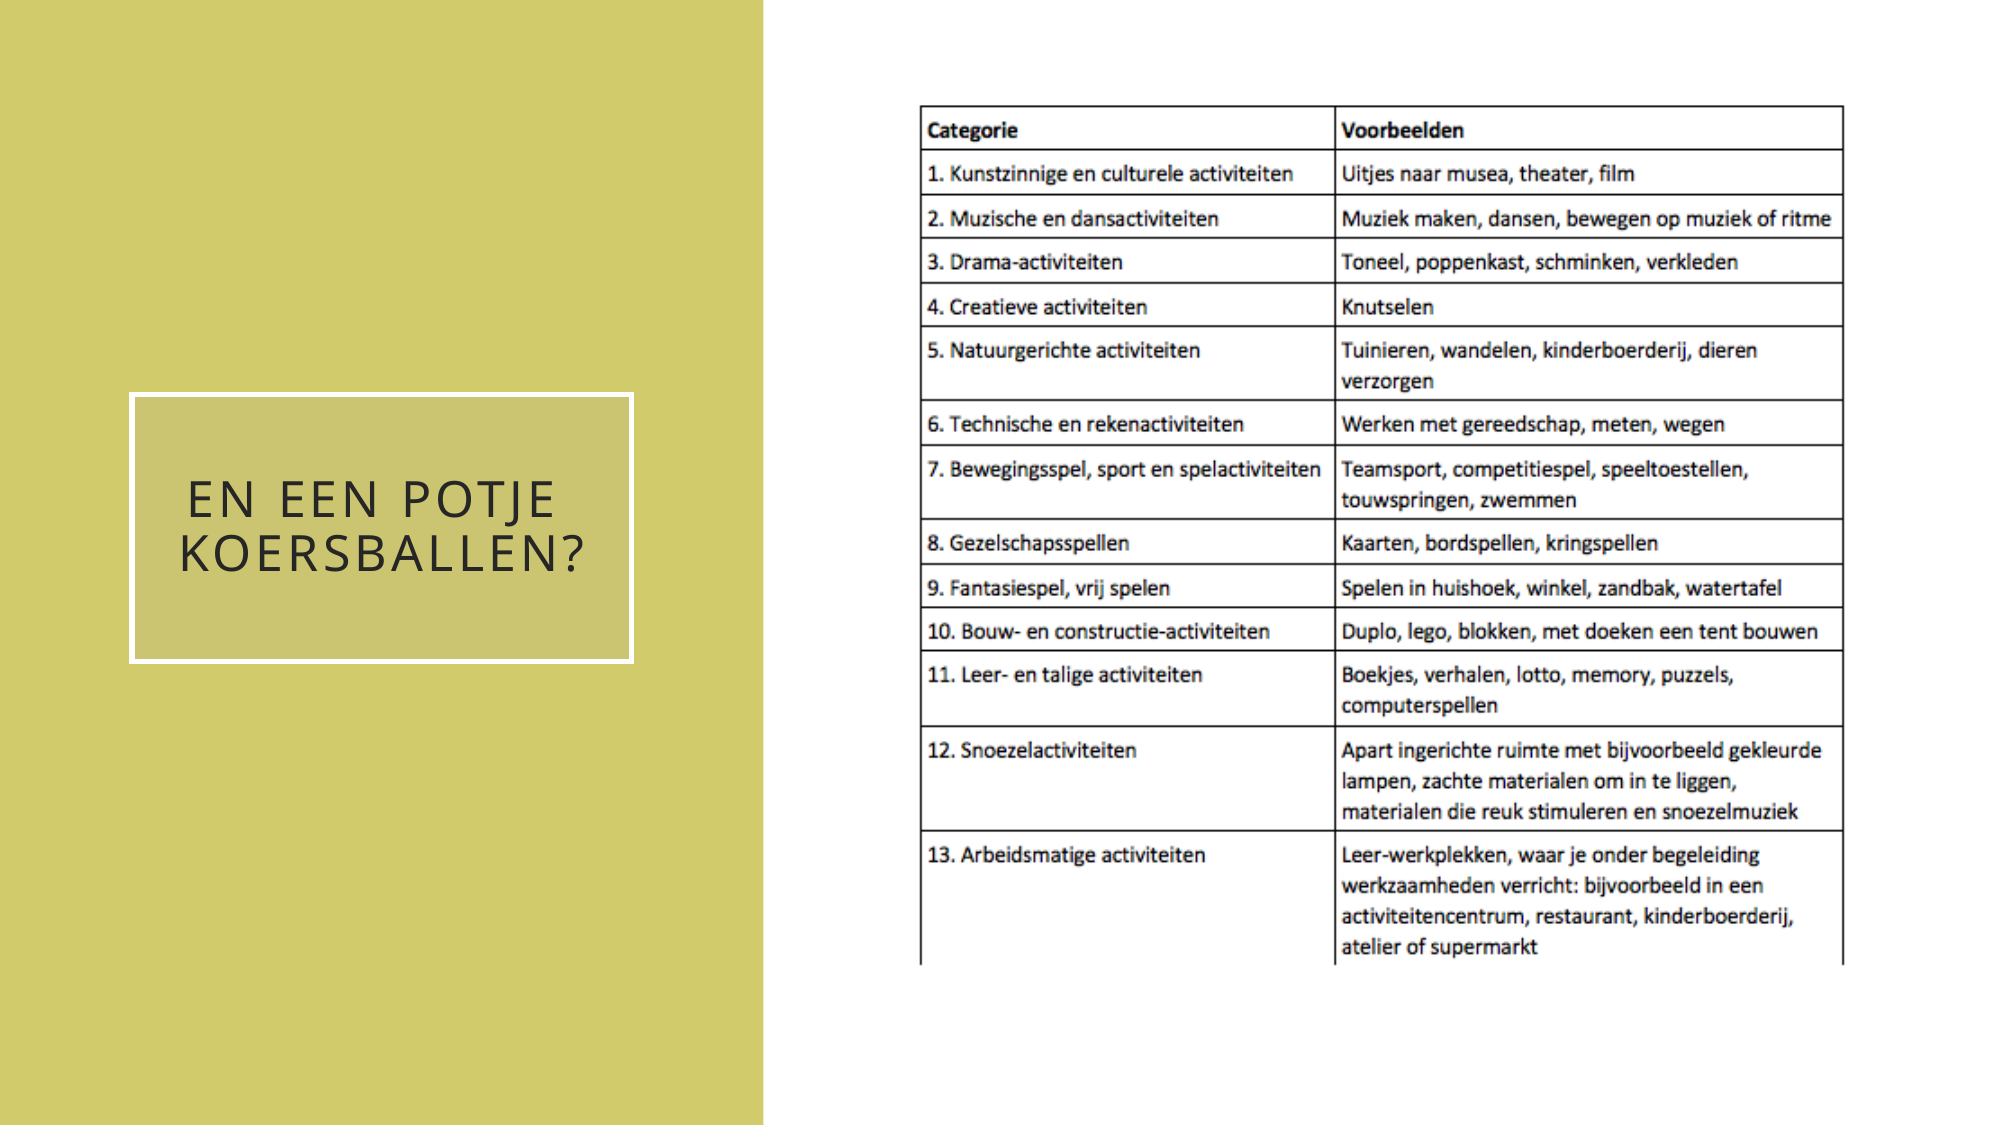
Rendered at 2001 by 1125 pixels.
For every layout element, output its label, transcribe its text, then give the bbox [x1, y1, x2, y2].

title En een potje koersballen? [129, 392, 634, 664]
picture [915, 104, 1848, 969]
text_box [762, 0, 2000, 1125]
